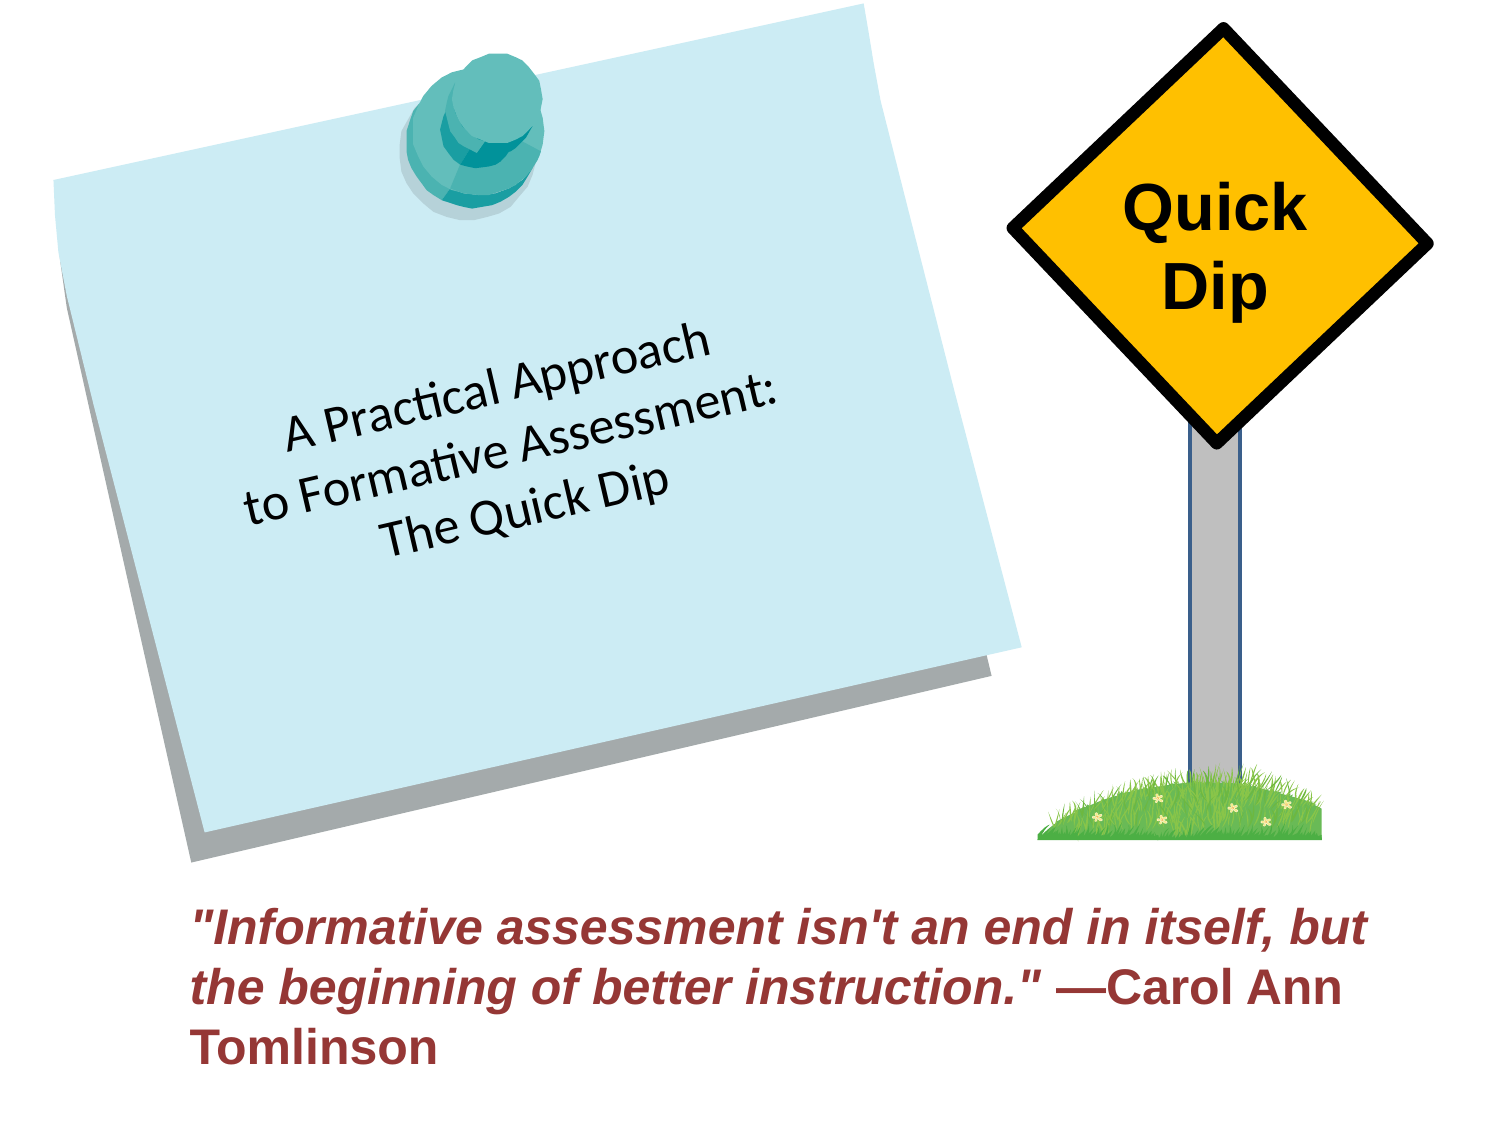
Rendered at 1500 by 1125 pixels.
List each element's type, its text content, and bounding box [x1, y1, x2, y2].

picture [1037, 762, 1325, 842]
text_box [1074, 87, 1366, 819]
text_box "Informative assessment isn't an end in itself, but the beginning of better instruction." —Carol Ann Tomlinson [174, 887, 1388, 1083]
picture [49, 0, 1026, 867]
